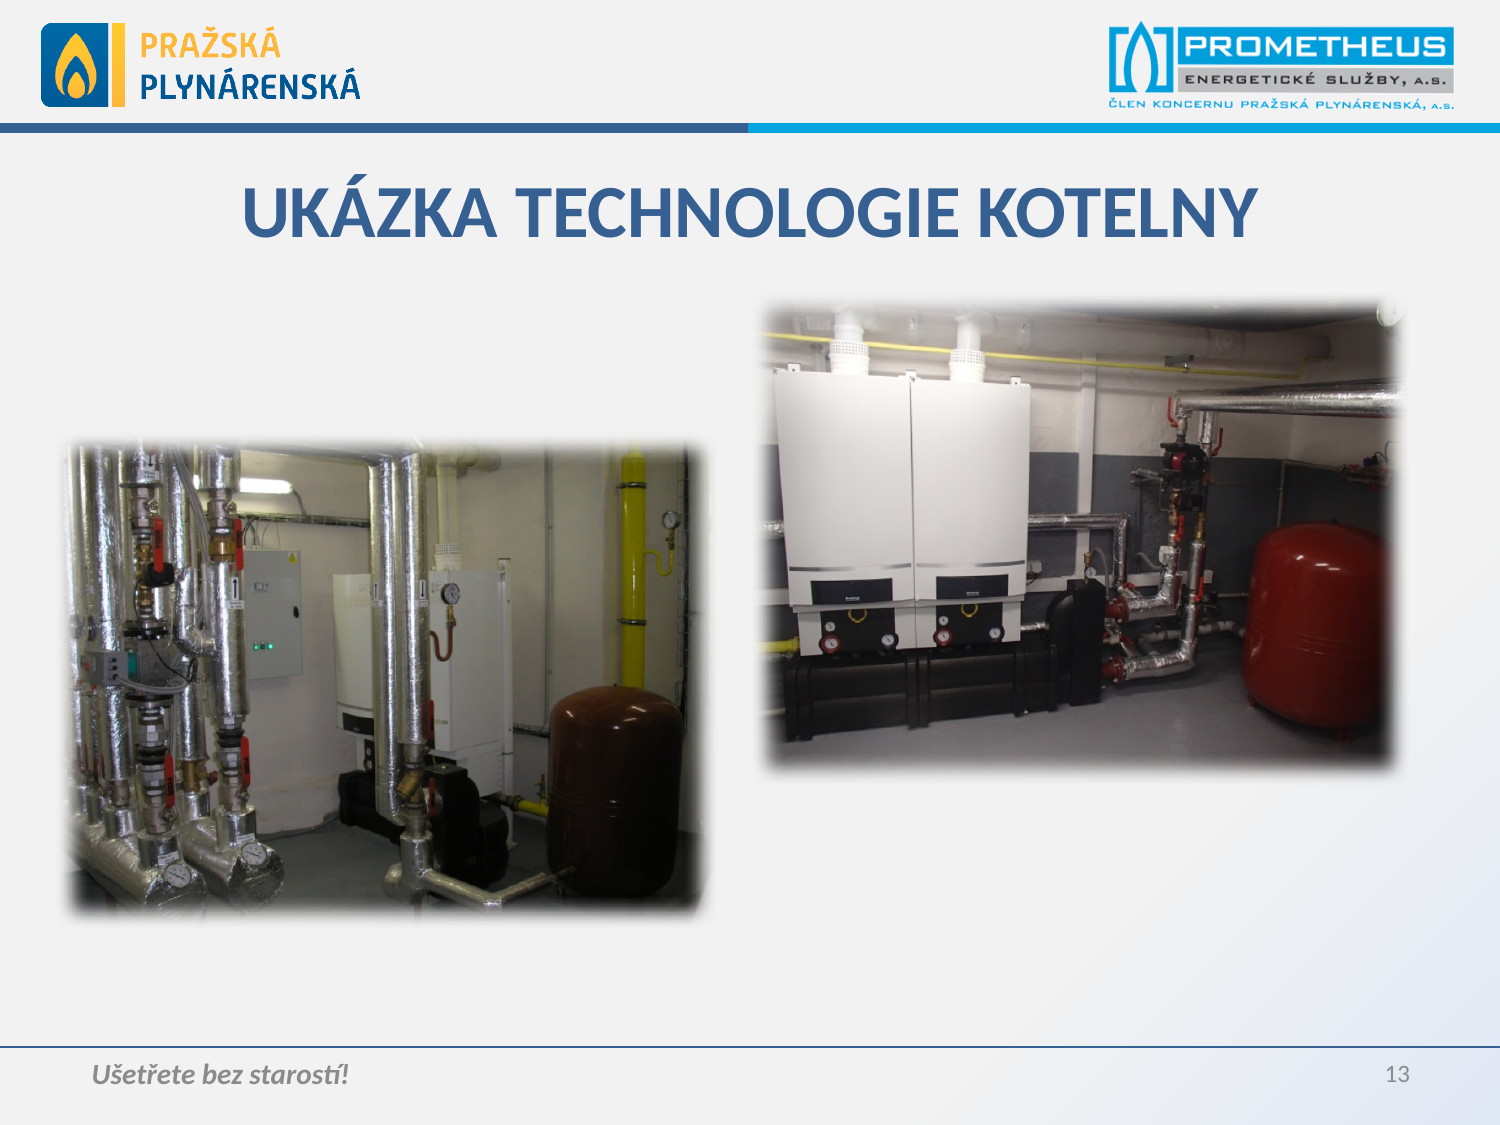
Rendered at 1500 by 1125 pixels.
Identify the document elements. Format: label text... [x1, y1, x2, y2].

title Ukázka technologie kotelny [75, 113, 1425, 302]
footer Ušetřete bez starostí! [76, 1042, 552, 1103]
picture [55, 432, 718, 929]
picture [1104, 18, 1459, 112]
picture [749, 291, 1411, 788]
slide_number 13 [1074, 1042, 1425, 1103]
picture [41, 23, 360, 107]
